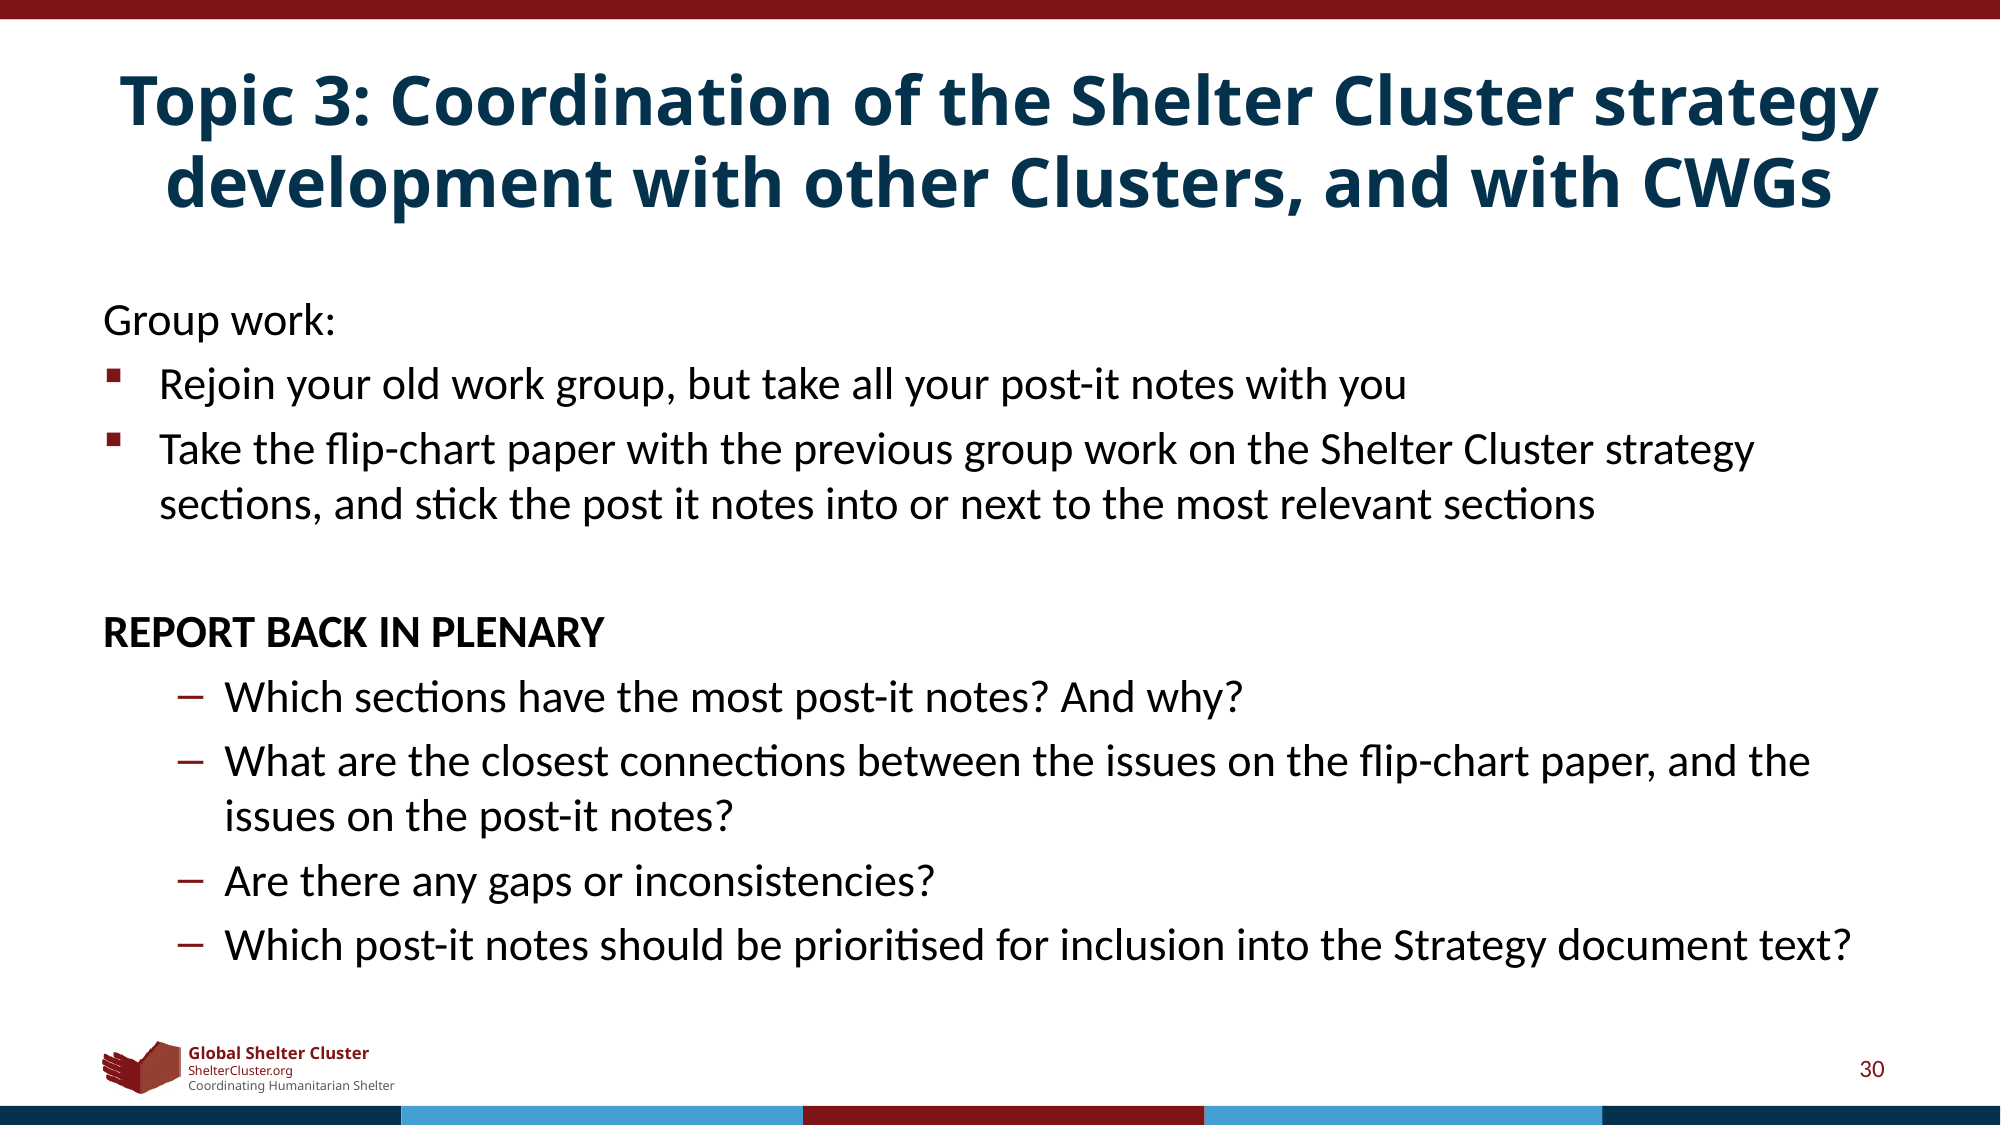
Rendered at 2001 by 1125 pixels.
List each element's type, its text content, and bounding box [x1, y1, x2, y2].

list Group work: Rejoin your old work group, but take all your post-it notes with you Take the flip-chart paper with the previous group work on the Shelter Cluster strategy sections, and stick the post it notes into or next to the most relevant sections REPORT BACK IN PLENARY Which sections have the most post-it notes? And why? What are the closest connections between the issues on the flip-chart paper, and the issues on the post-it notes? Are there any gaps or inconsistencies? Which post-it notes should be prioritised for inclusion into the Strategy document text? [88, 282, 1889, 1023]
slide_number 30 [1433, 1037, 1900, 1098]
picture [102, 1041, 181, 1094]
title Topic 3: Coordination of the Shelter Cluster strategy development with other Clusters, and with CWGs [99, 45, 1900, 233]
